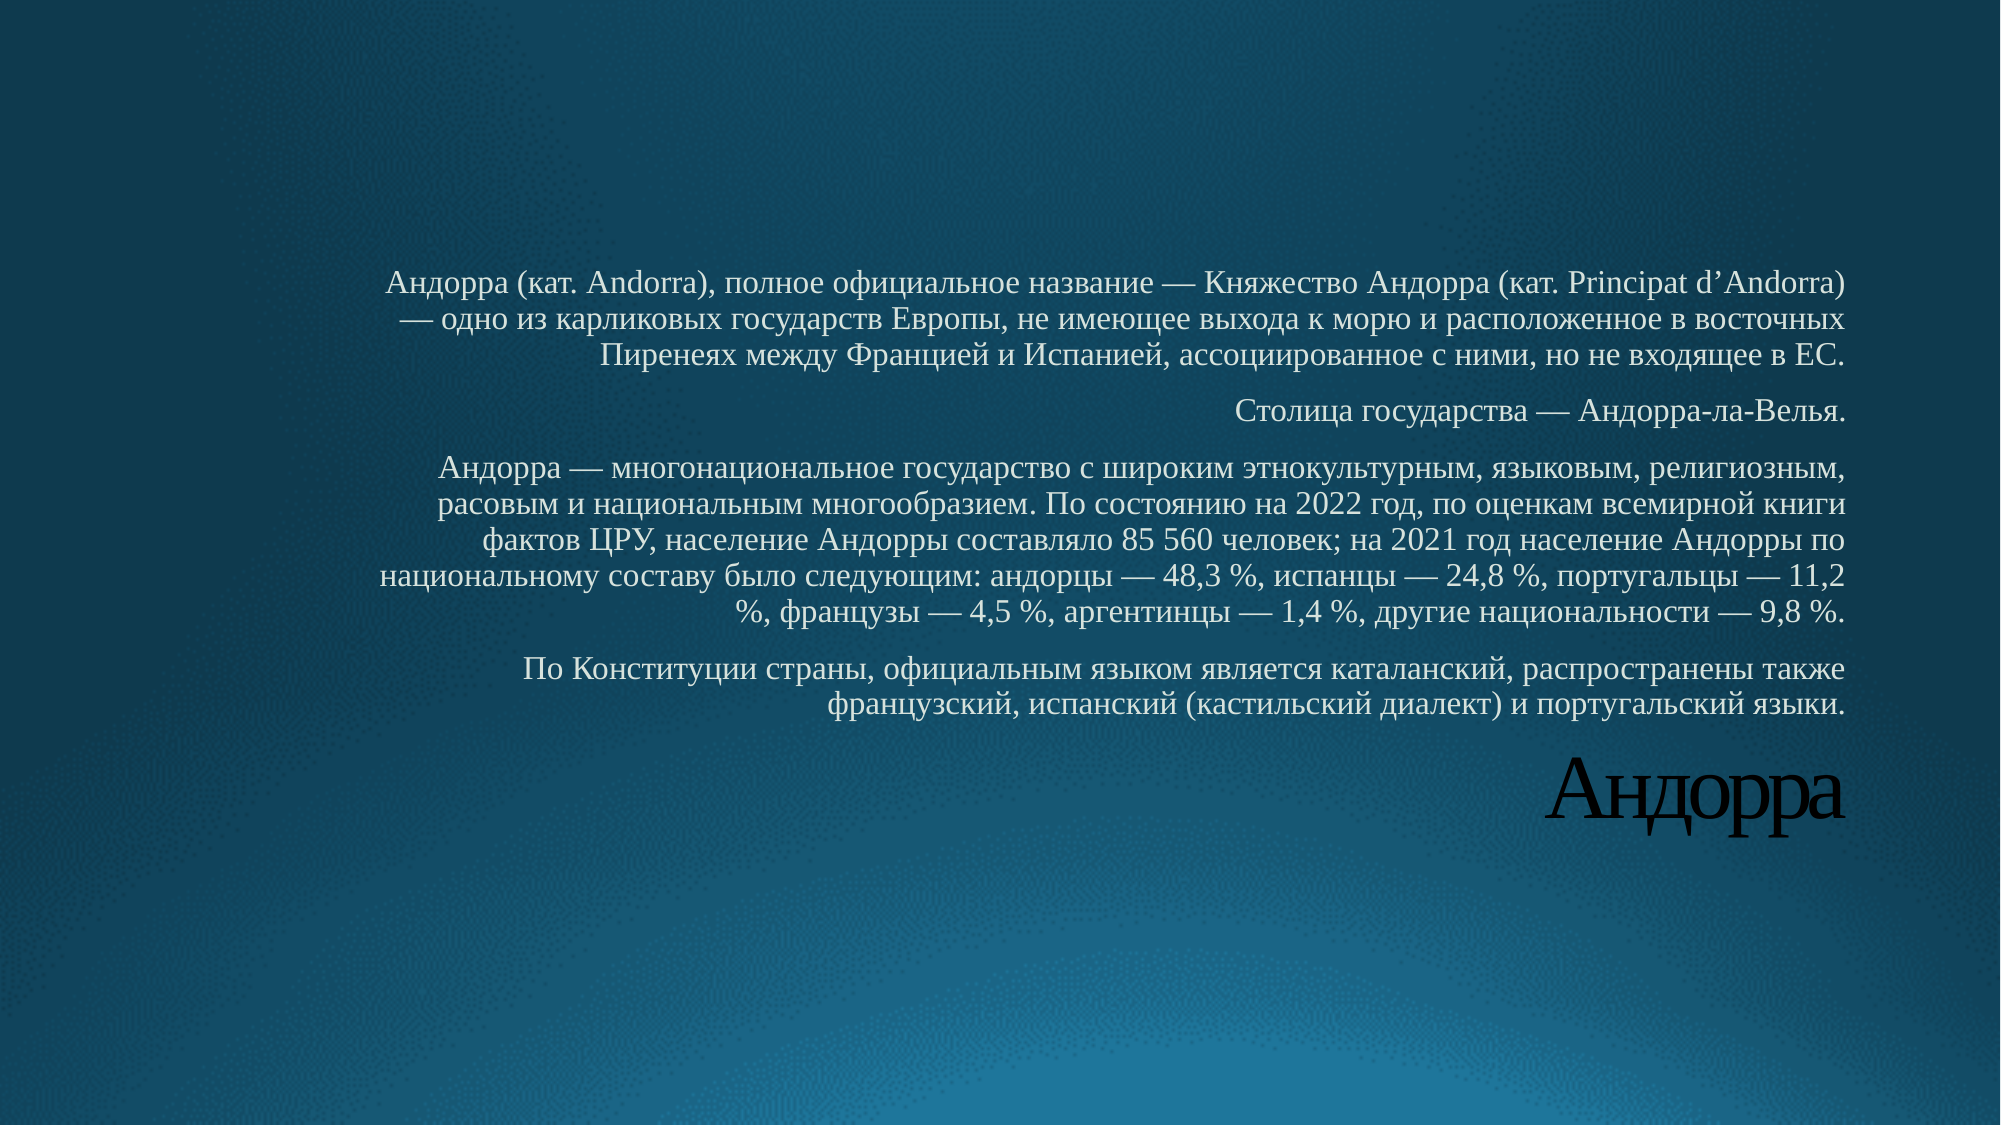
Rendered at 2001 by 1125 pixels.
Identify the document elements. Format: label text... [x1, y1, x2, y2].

title Андорра [362, 732, 1863, 1002]
subtitle Андорра (кат. Andorra), полное официальное название — Княжество Андорра (кат. Principat d’Andorra) — одно из карликовых государств Европы, не имеющее выхода к морю и расположенное в восточных Пиренеях между Францией и Испанией, ассоциированное с ними, но не входящее в ЕС. Столица государства — Андорра-ла-Велья. Андорра — многонациональное государство с широким этнокультурным, языковым, религиозным, расовым и национальным многообразием. По состоянию на 2022 год, по оценкам всемирной книги фактов ЦРУ, население Андорры составляло 85 560 человек; на 2021 год население Андорры по национальному составу было следующим: андорцы — 48,3 %, испанцы — 24,8 %, португальцы — 11,2 %, французы — 4,5 %, аргентинцы — 1,4 %, другие национальности — 9,8 %. По Конституции страны, официальным языком является каталанский, распространены также французский, испанский (кастильский диалект) и португальский языки. [362, 606, 1863, 730]
picture [0, 0, 2001, 1125]
